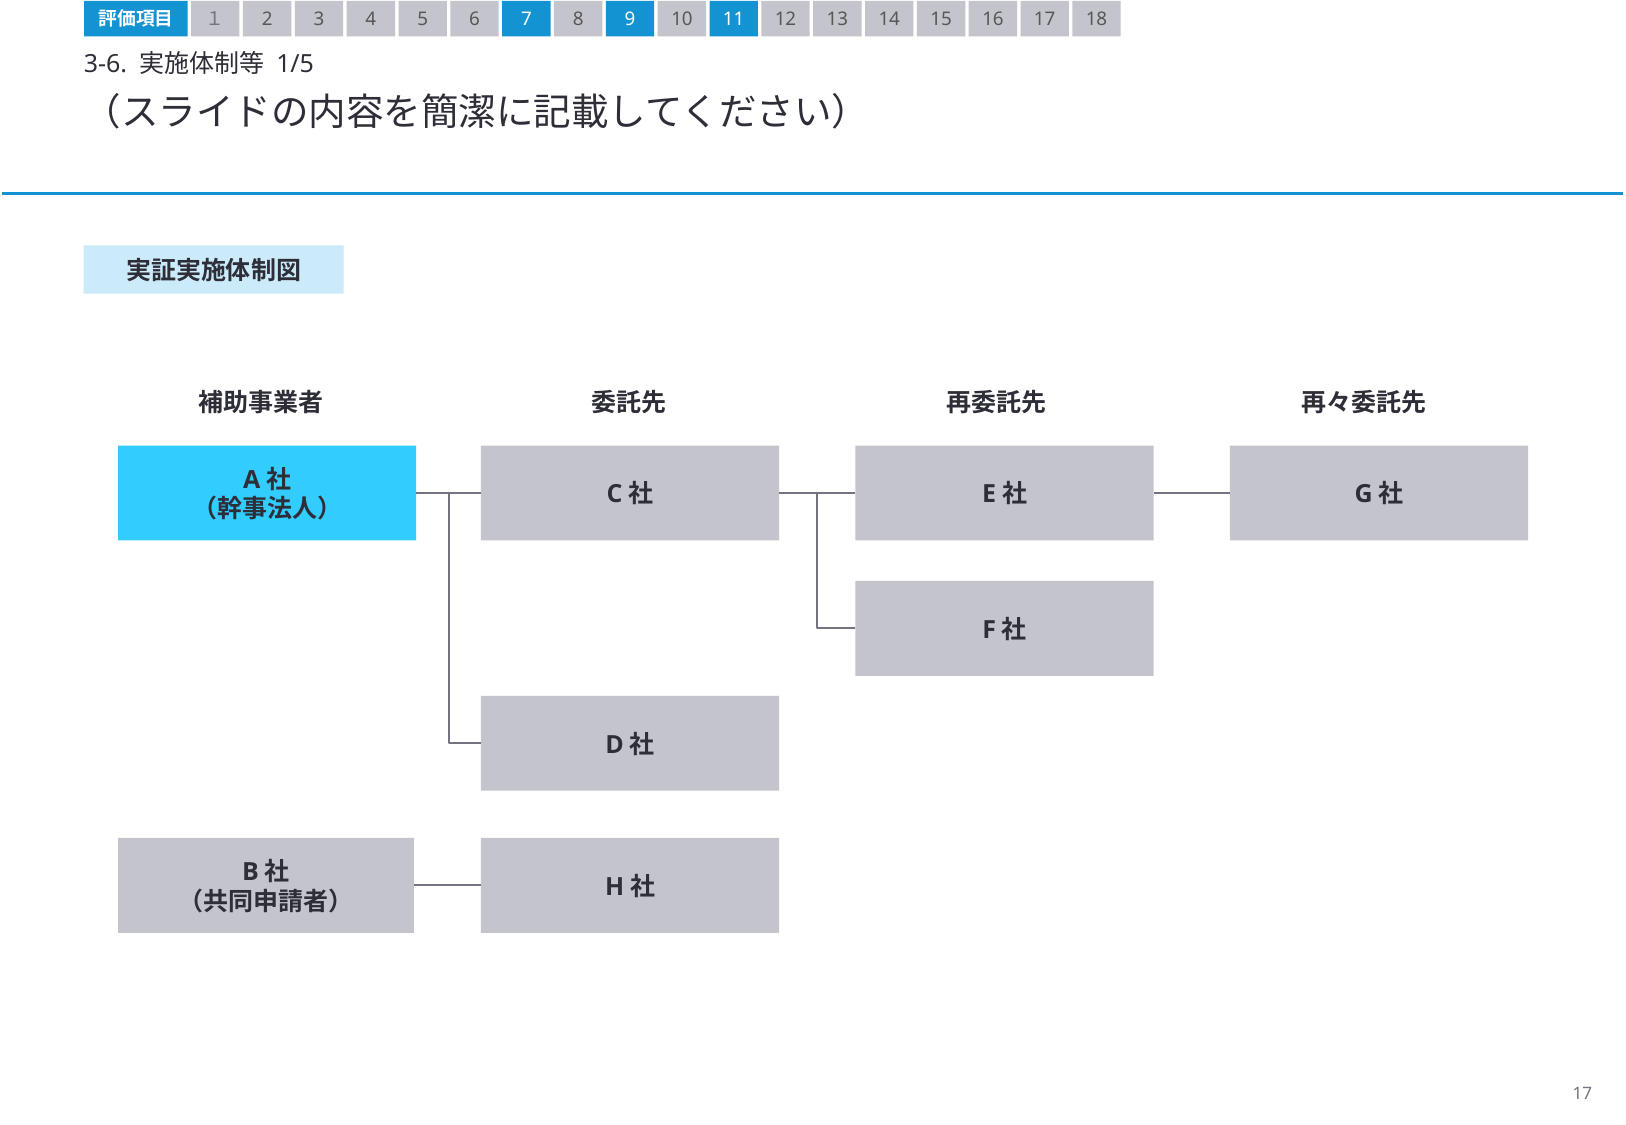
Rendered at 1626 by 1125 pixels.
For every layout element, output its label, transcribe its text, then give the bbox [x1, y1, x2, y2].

text_box B社 （共同申請者） [232, 837, 415, 934]
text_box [83, 0, 1122, 37]
text_box F社 [855, 580, 1154, 677]
text_box D社 [480, 695, 780, 792]
text_box 実証実施体制図 [83, 244, 344, 295]
text_box 再々委託先 [1189, 379, 1540, 421]
text_box H社 [480, 837, 780, 934]
text_box 再委託先 [821, 379, 1172, 421]
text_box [778, 492, 856, 629]
text_box [81, 796, 232, 947]
text_box G社 [1229, 445, 1529, 541]
text_box C社 [480, 445, 780, 541]
text_box E社 [855, 445, 1154, 541]
text_box 委託先 [453, 379, 804, 421]
text_box A社 （幹事法人） [117, 445, 417, 541]
list 3-6. 実施体制等 1/5 [84, 40, 1543, 82]
list （スライドの内容を簡潔に記載してください） [84, 83, 1543, 183]
text_box 補助事業者 [85, 379, 436, 421]
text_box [416, 492, 482, 744]
